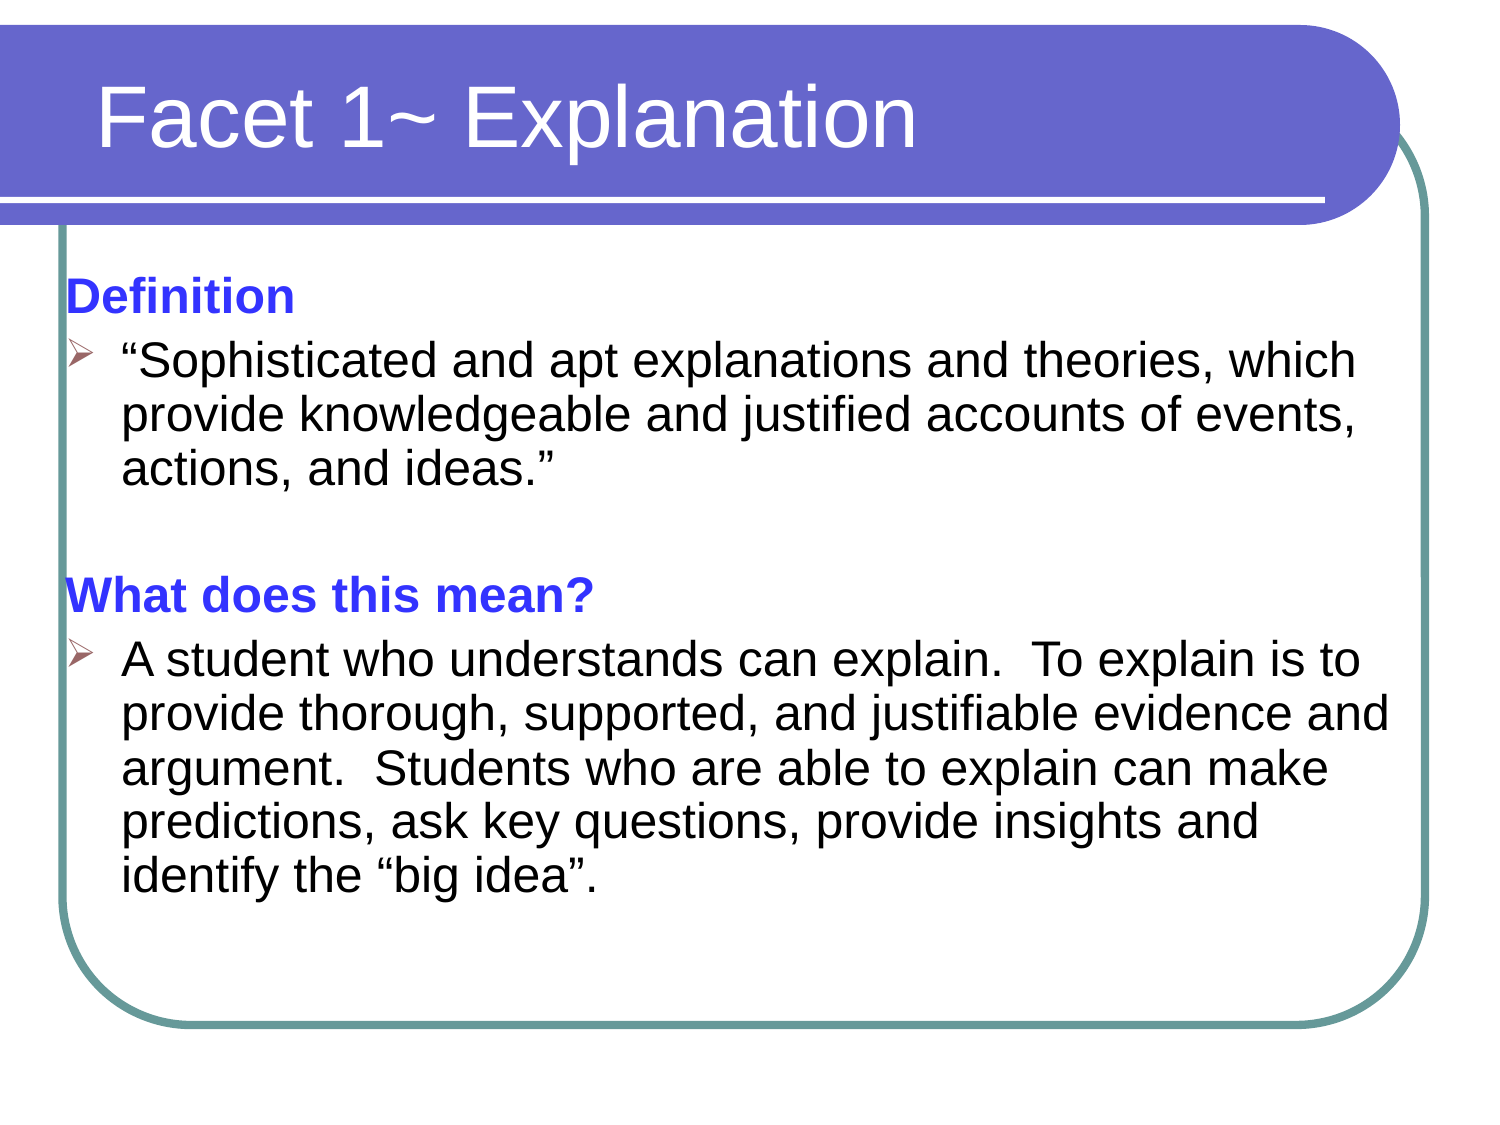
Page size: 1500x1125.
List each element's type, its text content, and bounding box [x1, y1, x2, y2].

title Facet 1~ Explanation [31, 37, 1348, 188]
list Definition “Sophisticated and apt explanations and theories, which provide knowledgeable and justified accounts of events, actions, and ideas.” What does this mean? A student who understands can explain. To explain is to provide thorough, supported, and justifiable evidence and argument. Students who are able to explain can make predictions, ask key questions, provide insights and identify the “big idea”. [49, 262, 1438, 1026]
